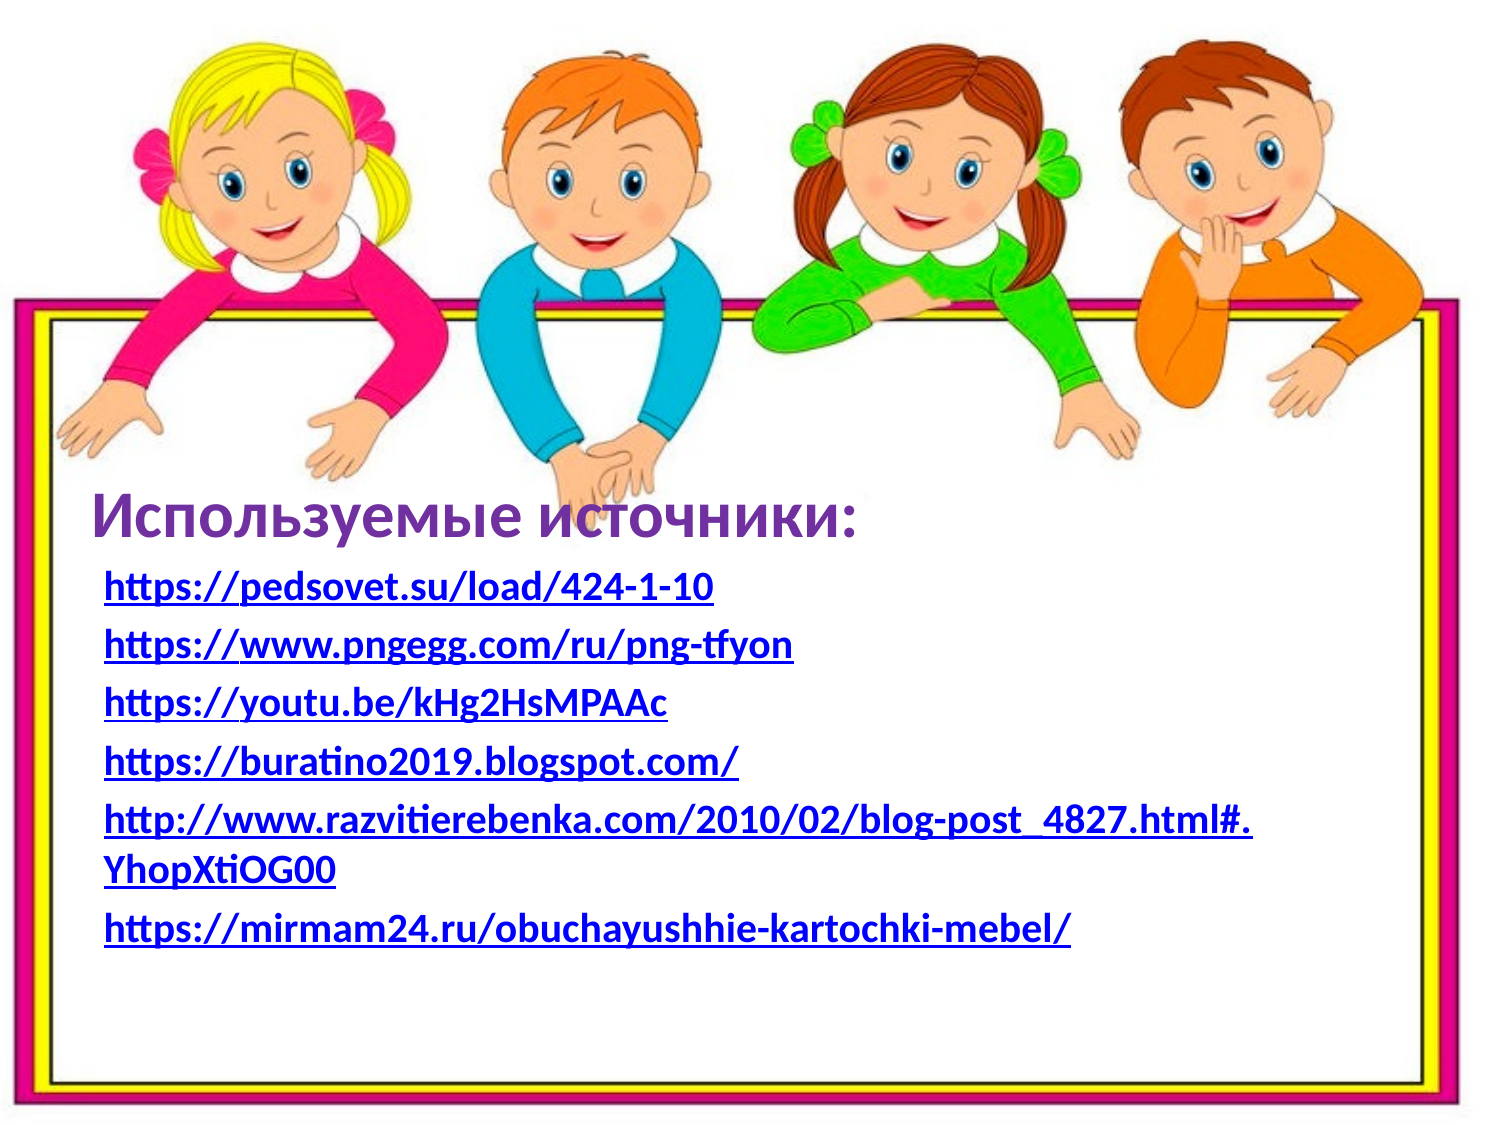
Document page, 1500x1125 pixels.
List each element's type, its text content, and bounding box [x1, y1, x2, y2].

text_box Используемые источники: [76, 463, 1034, 559]
picture [0, 0, 1500, 1125]
list https://pedsovet.su/load/424-1-10 https://www.pngegg.com/ru/png-tfyon https://youtu.be/kHg2HsMPAAc https://buratino2019.blogspot.com/ http://www.razvitierebenka.com/2010/02/blog-post_4827.html#.YhopXtiOG00 https://mirmam24.ru/obuchayushhie-kartochki-mebel/ [88, 550, 1317, 995]
